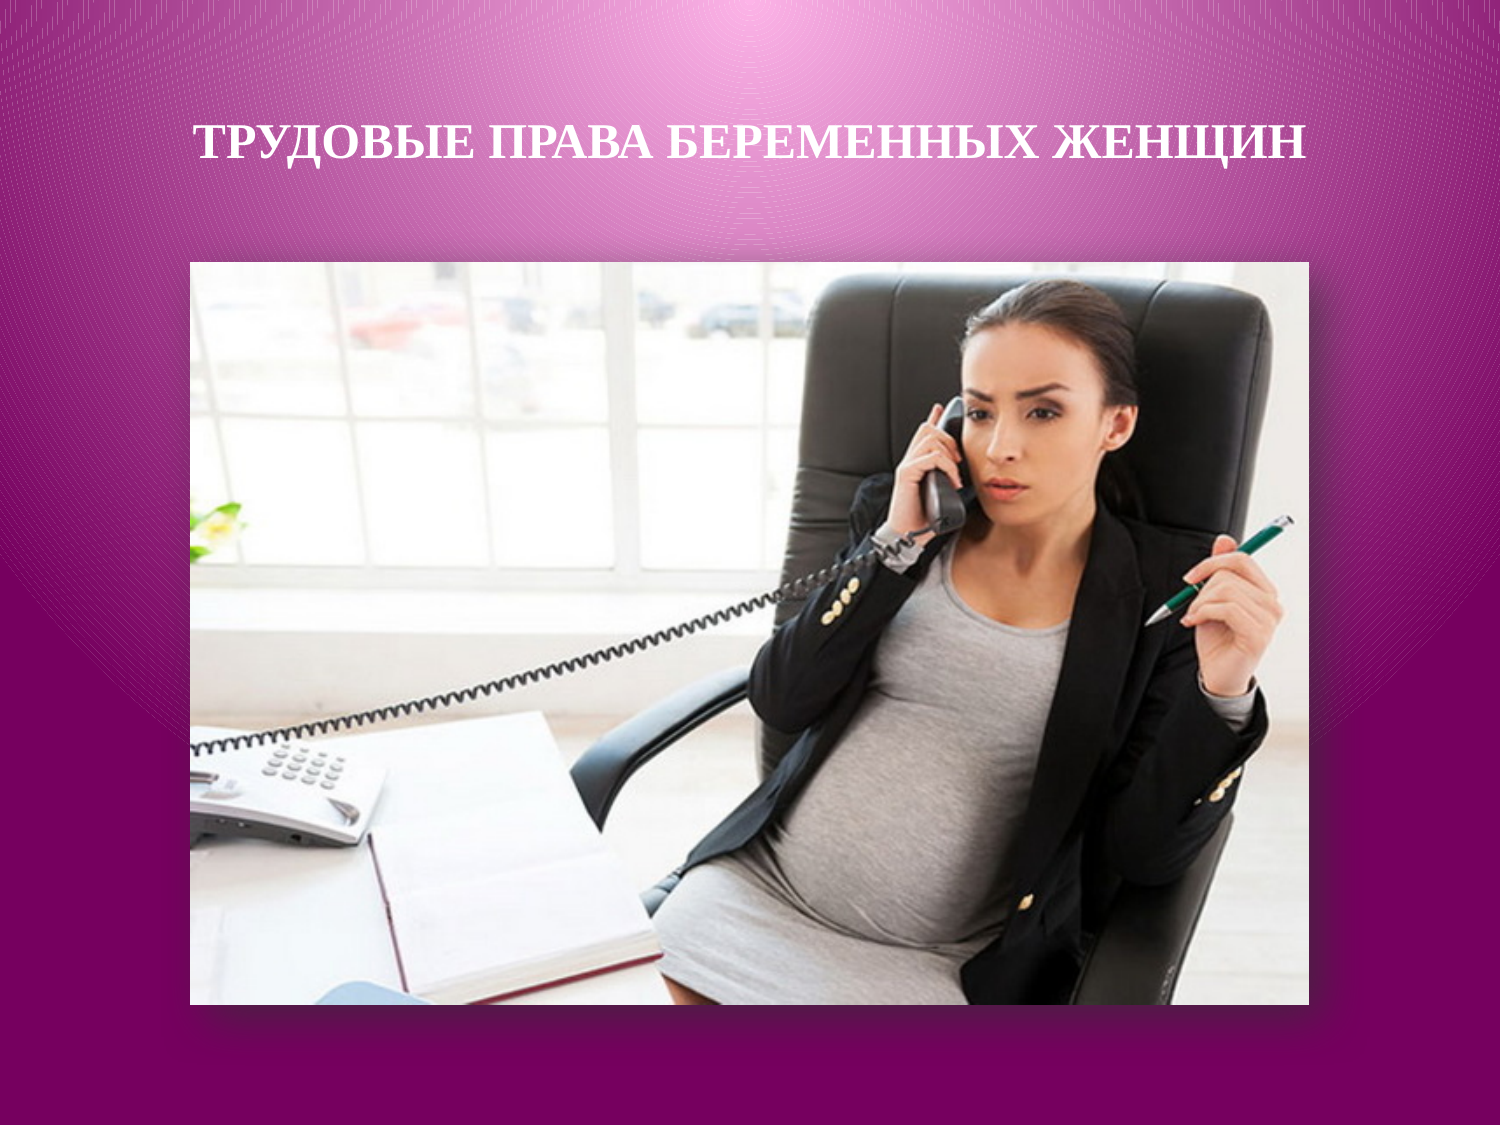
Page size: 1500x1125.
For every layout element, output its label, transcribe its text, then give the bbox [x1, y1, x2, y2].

title ТРУДОВЫЕ ПРАВА БЕРЕМЕННЫХ ЖЕНЩИН [75, 45, 1425, 233]
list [190, 262, 1310, 1006]
